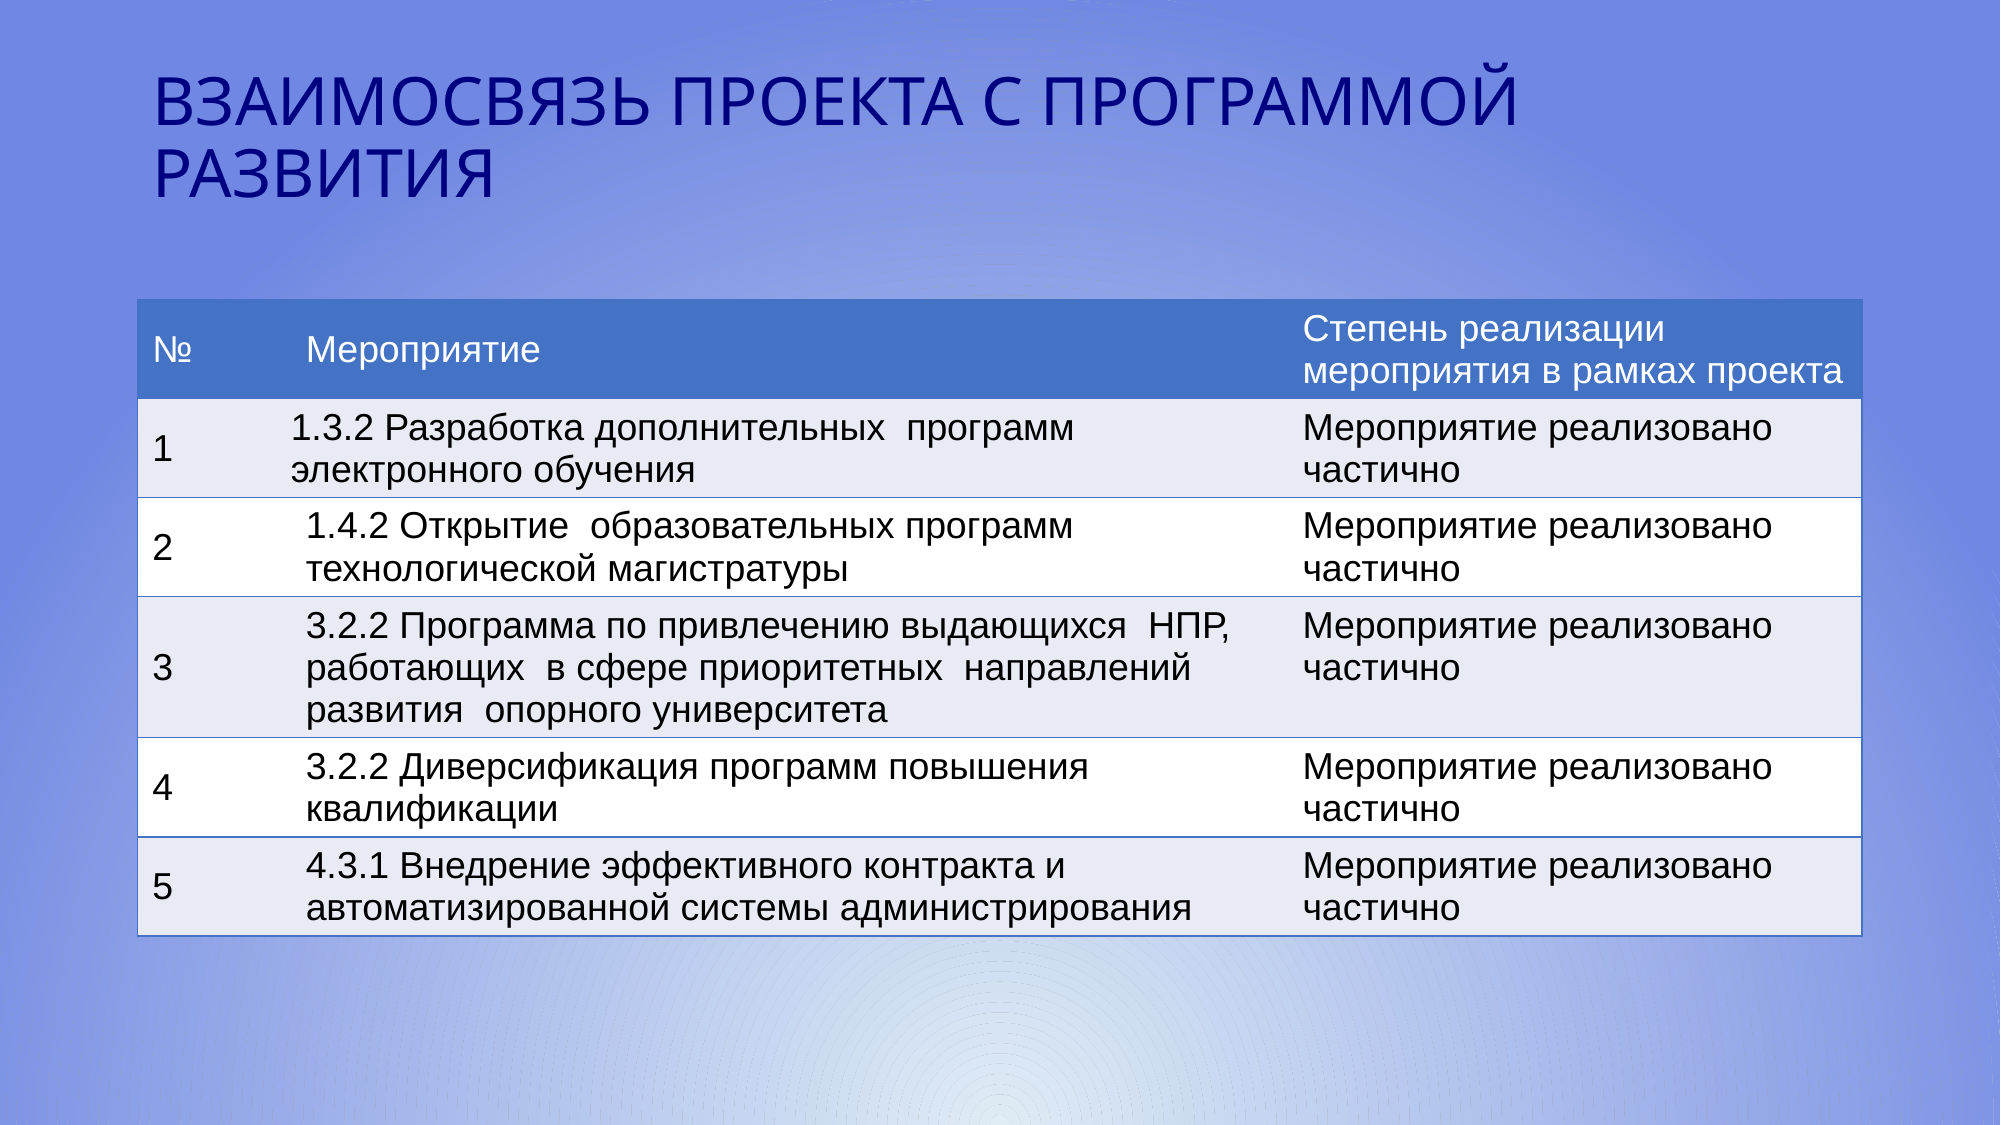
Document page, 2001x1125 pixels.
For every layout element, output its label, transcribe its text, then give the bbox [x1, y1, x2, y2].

table_cell Мероприятие реализовано частично [1287, 498, 1861, 596]
table_cell Мероприятие реализовано частично [1287, 597, 1861, 737]
table_cell 3.2.2 Диверсификация программ повышения квалификации [291, 738, 1287, 836]
table_cell 5 [138, 838, 291, 935]
table_header Степень реализации мероприятия в рамках проекта [1287, 300, 1861, 398]
table_header Мероприятие [291, 300, 1287, 398]
table_cell 1 [138, 399, 291, 497]
table_cell Мероприятие реализовано частично [1287, 399, 1861, 497]
table_header № [138, 300, 291, 398]
table_cell 2 [138, 498, 291, 596]
table_cell 3.2.2 Программа по привлечению выдающихся НПР, работающих в сфере приоритетных направлений развития опорного университета [291, 597, 1287, 737]
table_cell 1.4.2 Открытие образовательных программ технологической магистратуры [291, 498, 1287, 596]
table_cell 4 [138, 738, 291, 836]
table_cell 3 [138, 597, 291, 737]
title Взаимосвязь проекта с Программой развития [137, 59, 1863, 221]
table_cell 1.3.2 Разработка дополнительных программ электронного обучения [291, 399, 1287, 497]
table_cell Мероприятие реализовано частично [1287, 838, 1861, 935]
table_cell 4.3.1 Внедрение эффективного контракта и автоматизированной системы администрирования [291, 838, 1287, 935]
table_cell Мероприятие реализовано частично [1287, 738, 1861, 836]
